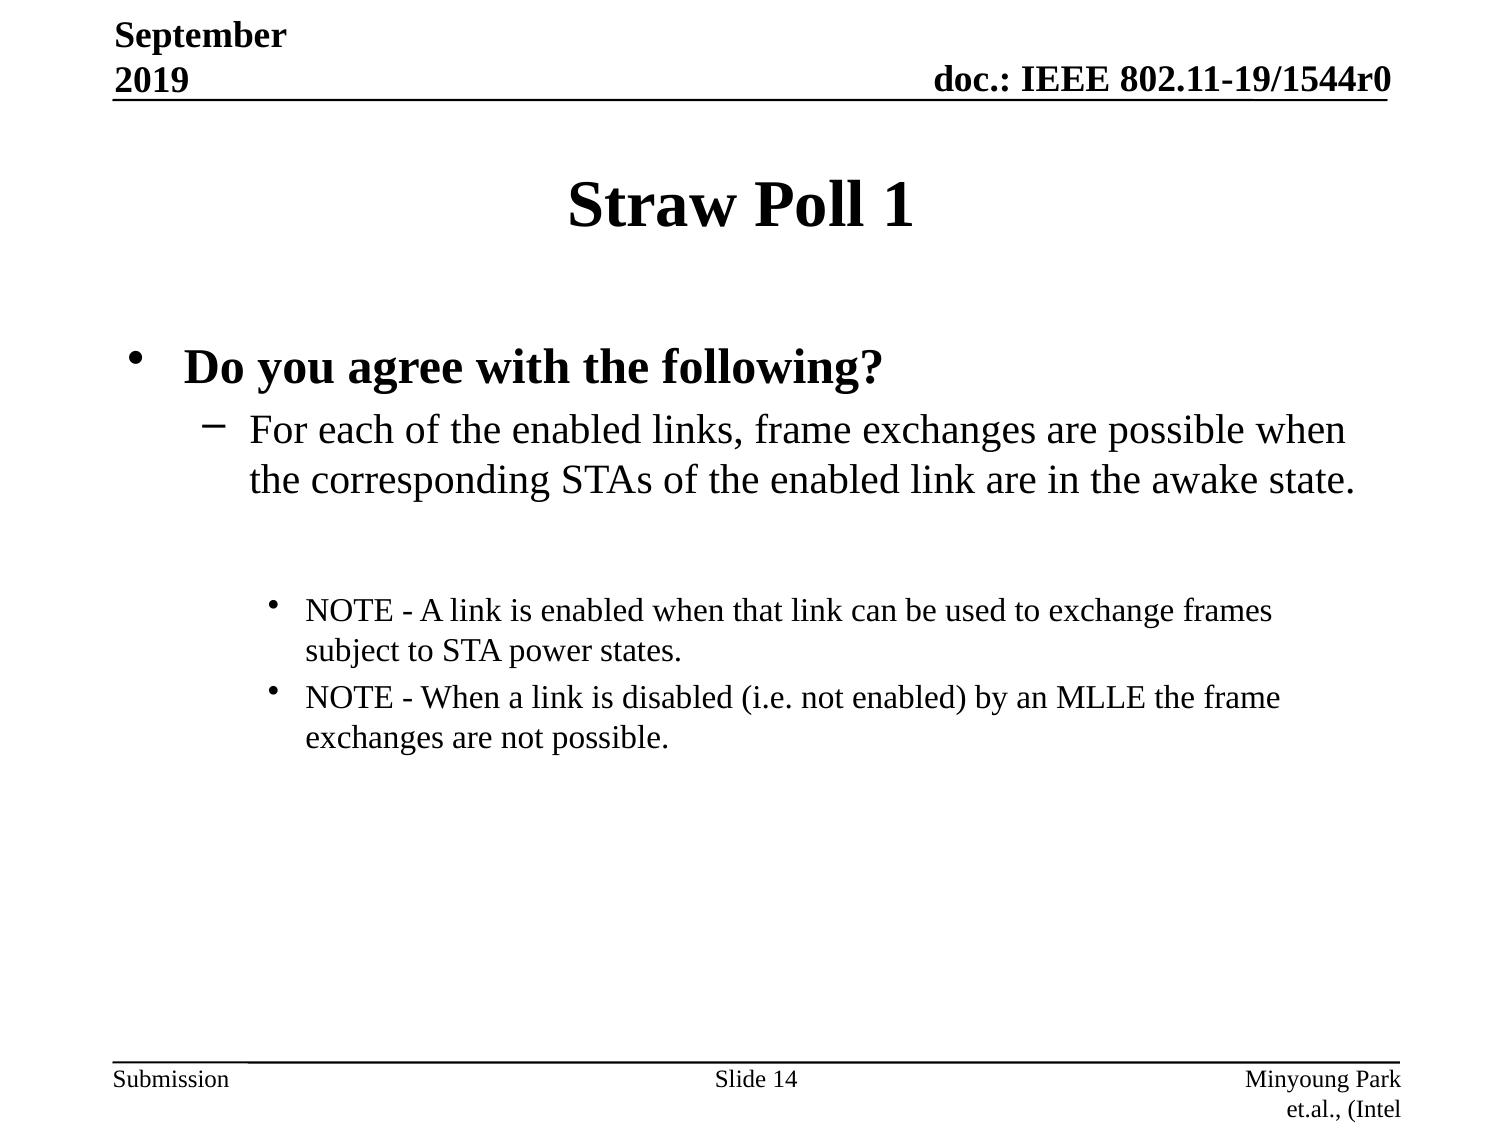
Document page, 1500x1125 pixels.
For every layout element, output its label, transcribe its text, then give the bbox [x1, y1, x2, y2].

list Do you agree with the following? For each of the enabled links, frame exchanges are possible when the corresponding STAs of the enabled link are in the awake state. NOTE - A link is enabled when that link can be used to exchange frames subject to STA power states. NOTE - When a link is disabled (i.e. not enabled) by an MLLE the frame exchanges are not possible. [112, 326, 1388, 1002]
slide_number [114, 54, 309, 101]
footer Minyoung Park et.al., (Intel Corporation) [1186, 1061, 1402, 1093]
slide_number Slide 14 [712, 1061, 800, 1093]
title Straw Poll 1 [112, 112, 1388, 288]
